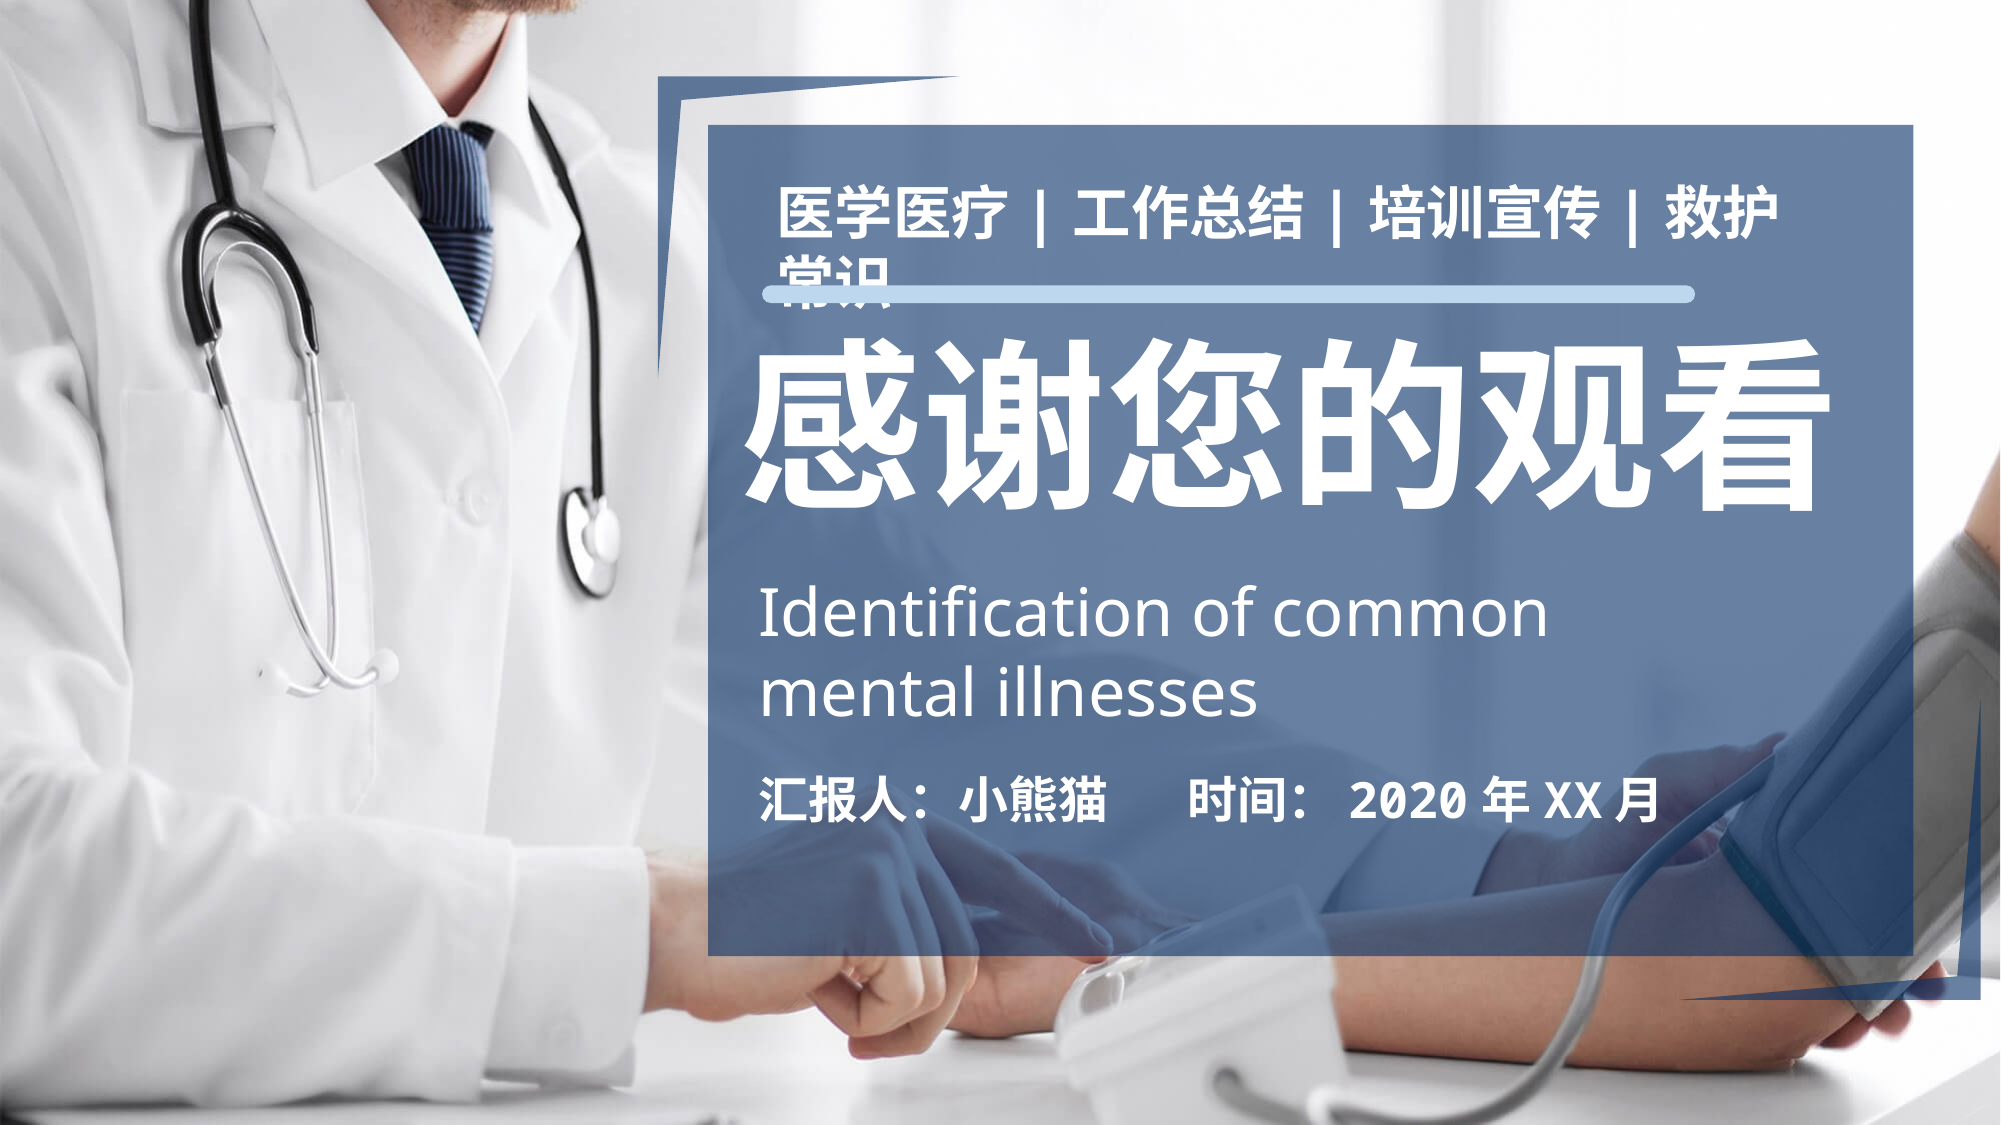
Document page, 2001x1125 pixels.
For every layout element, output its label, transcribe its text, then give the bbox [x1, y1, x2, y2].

text_box [657, 76, 960, 379]
picture [0, 0, 2001, 1125]
text_box [1678, 697, 1981, 1000]
text_box [762, 285, 1696, 304]
text_box 医学医疗|工作总结|培训宣传|救护常识 [762, 168, 1825, 324]
text_box 汇报人：小熊猫 时间：2020年XX月 [743, 760, 1714, 836]
text_box Identification of common mental illnesses [743, 562, 1749, 738]
text_box [708, 124, 1914, 957]
text_box 感谢您的观看 [725, 303, 1877, 539]
